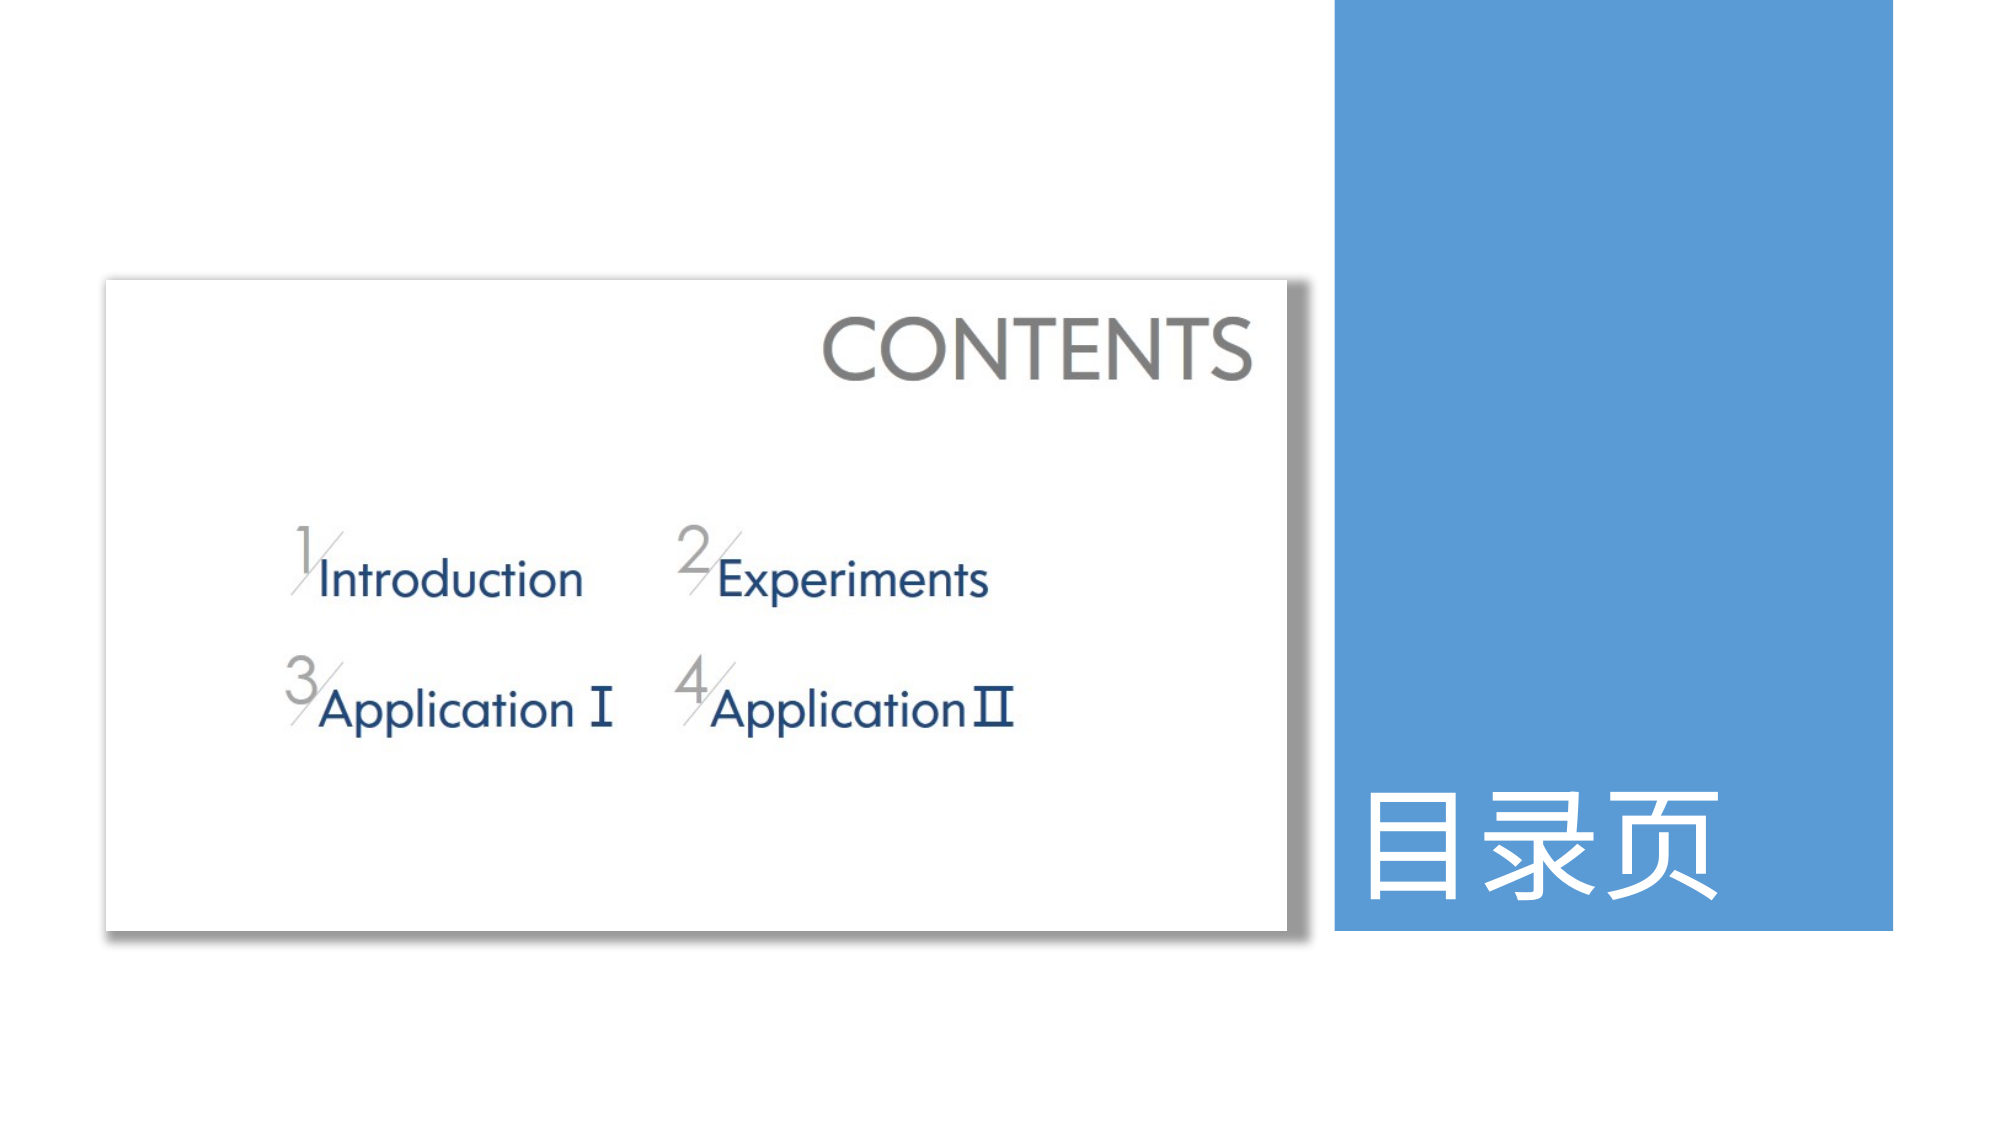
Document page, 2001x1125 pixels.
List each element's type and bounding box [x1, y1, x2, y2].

text_box [106, 0, 1894, 931]
